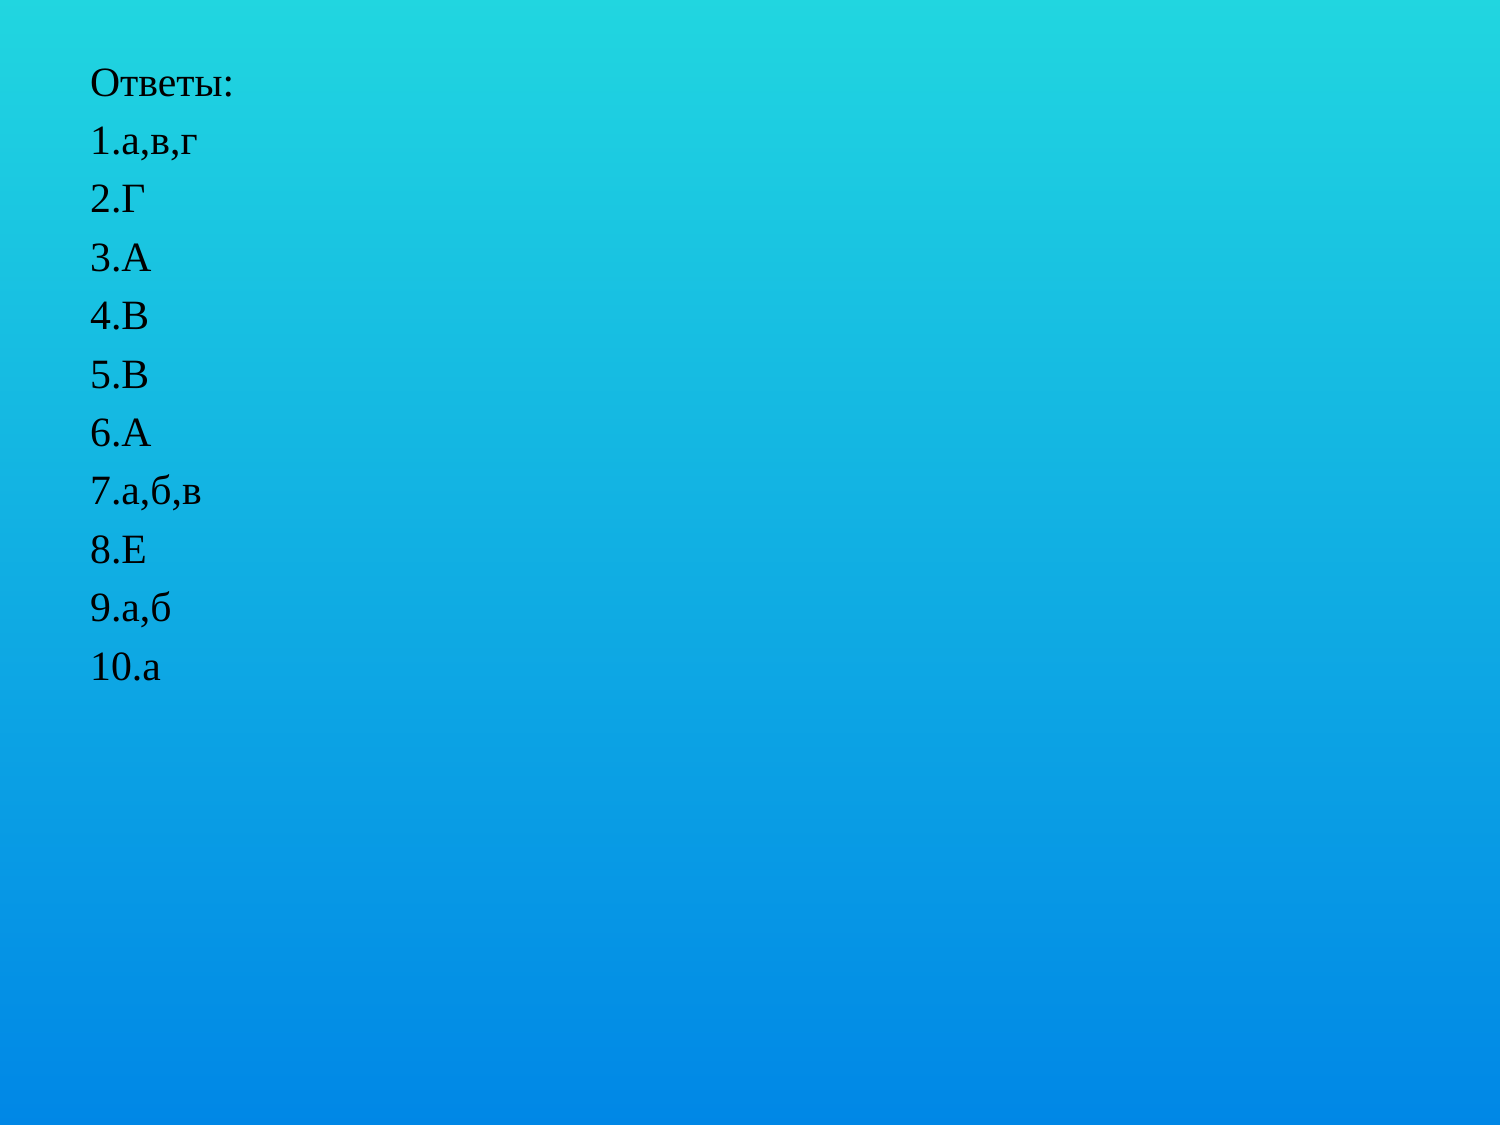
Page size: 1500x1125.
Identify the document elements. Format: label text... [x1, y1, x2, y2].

list Ответы: 1.а,в,г 2.Г 3.А 4.В 5.В 6.А 7.а,б,в 8.Е 9.а,б 10.а [75, 46, 1425, 1005]
